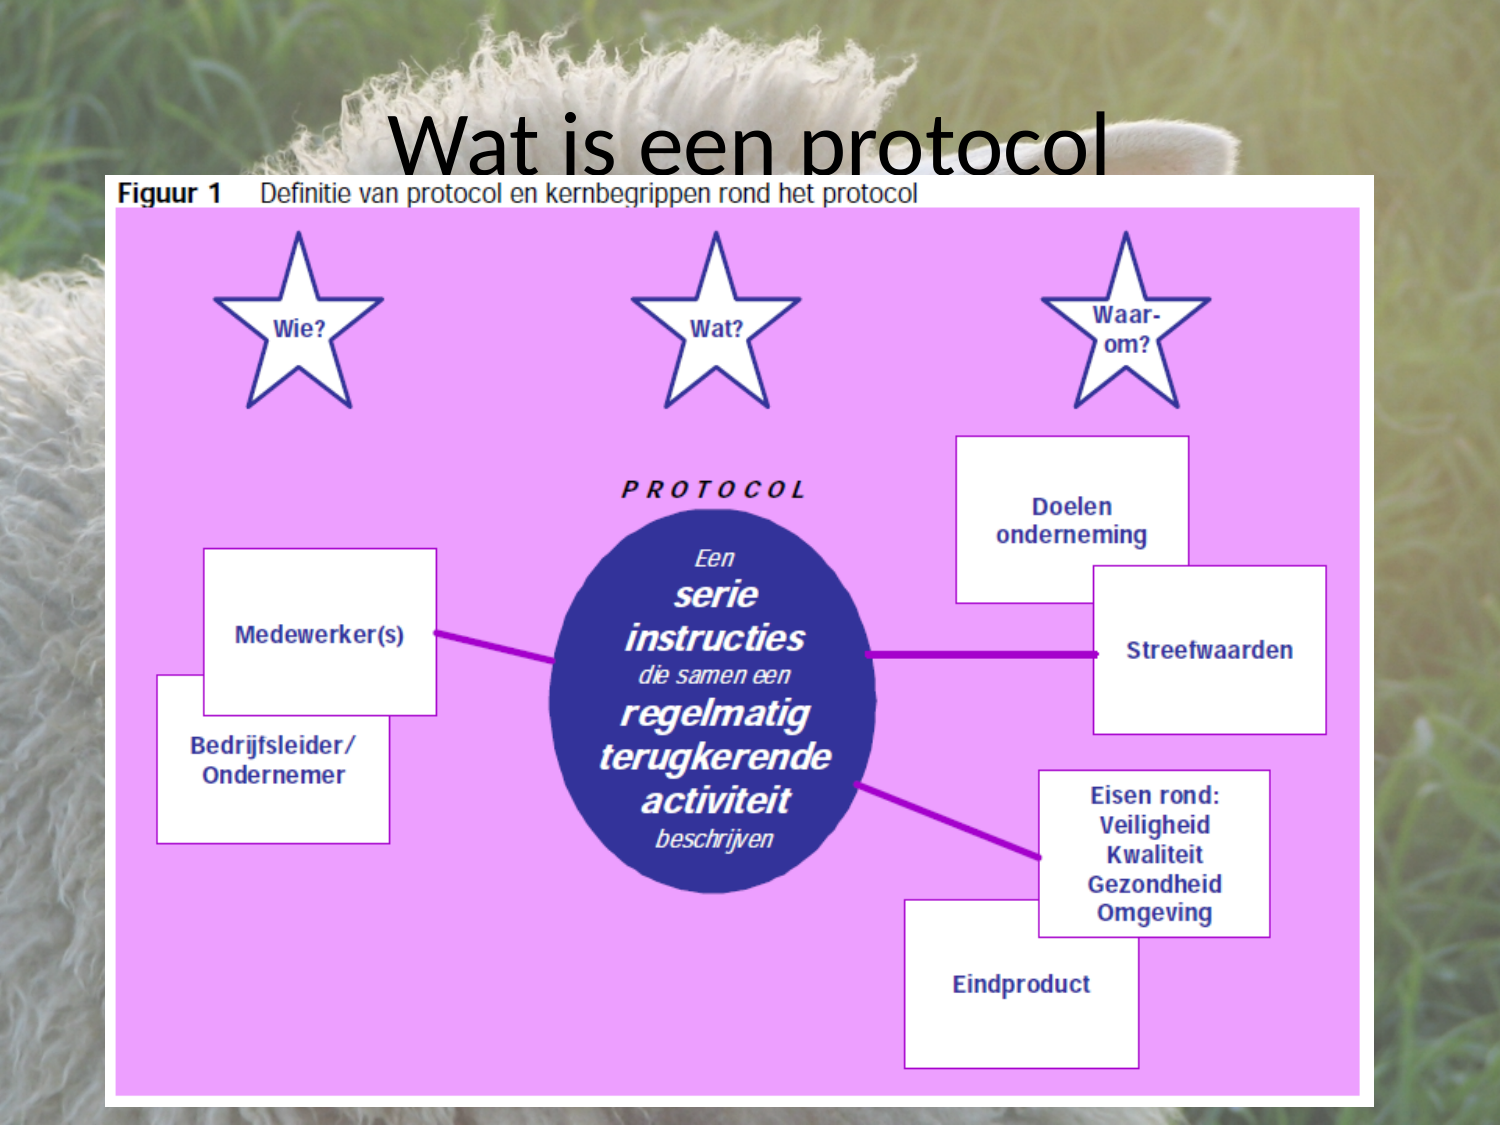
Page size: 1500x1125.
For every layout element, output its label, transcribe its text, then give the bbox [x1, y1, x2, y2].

title Wat is een protocol [75, 45, 1425, 233]
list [105, 175, 1374, 1108]
